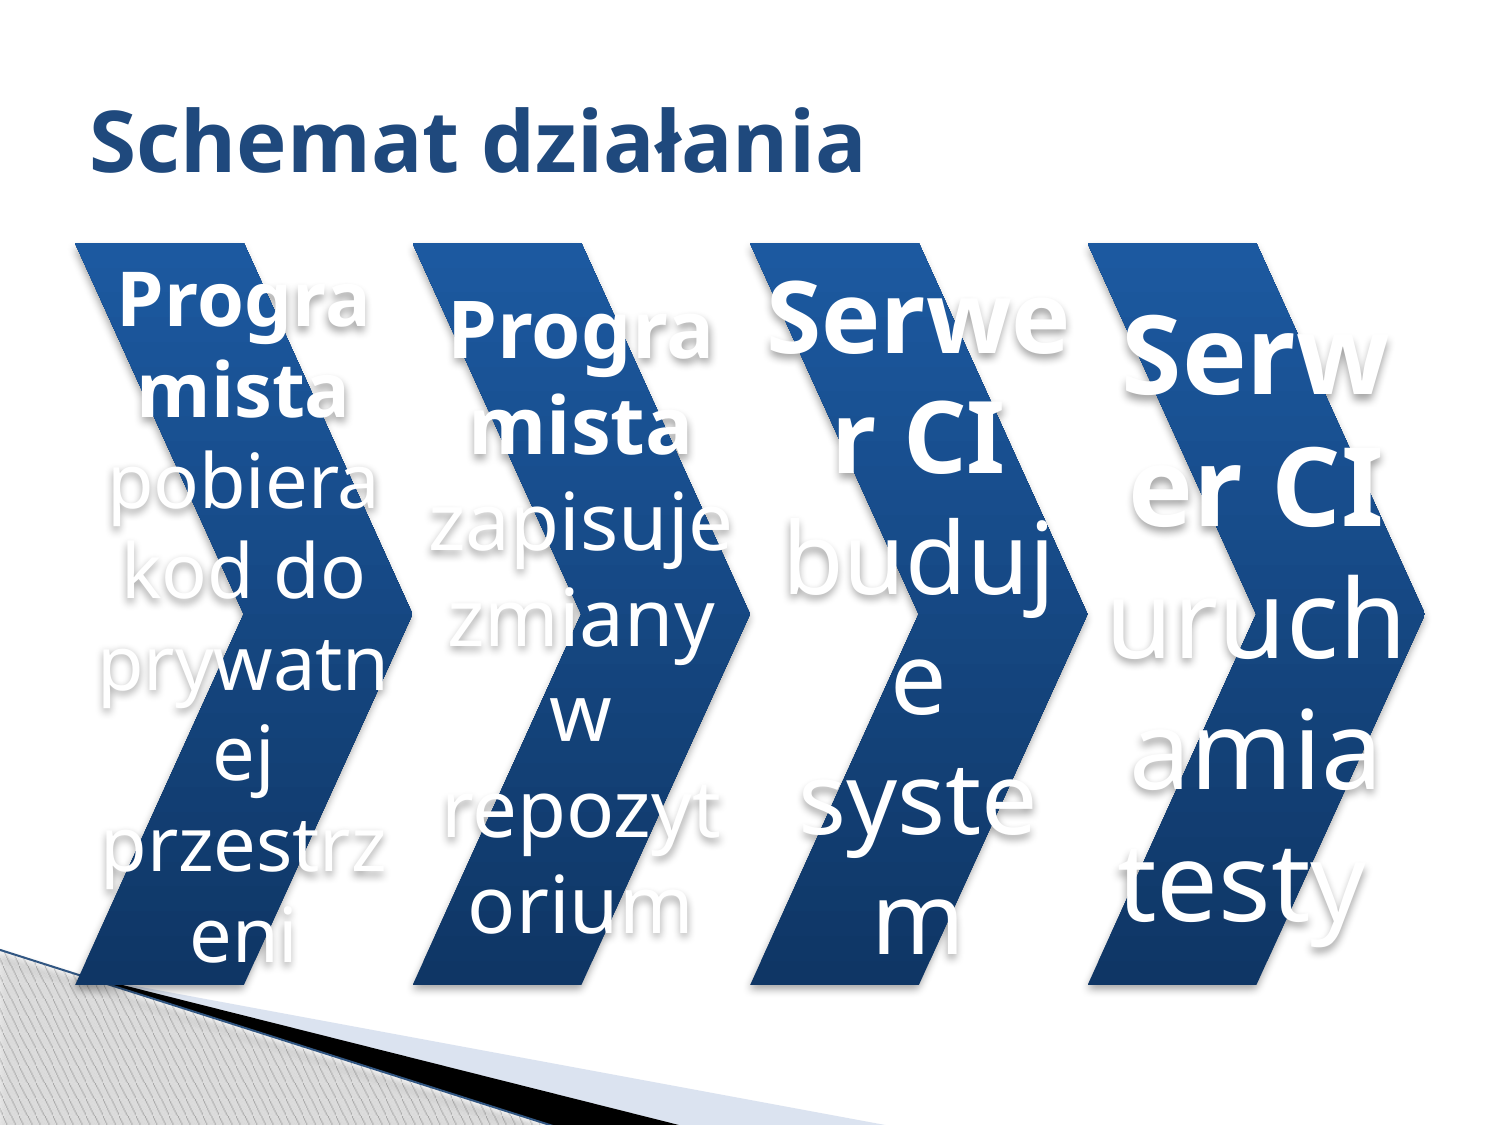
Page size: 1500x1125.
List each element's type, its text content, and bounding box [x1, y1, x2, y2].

title Schemat działania [75, 45, 1425, 233]
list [74, 242, 1426, 986]
